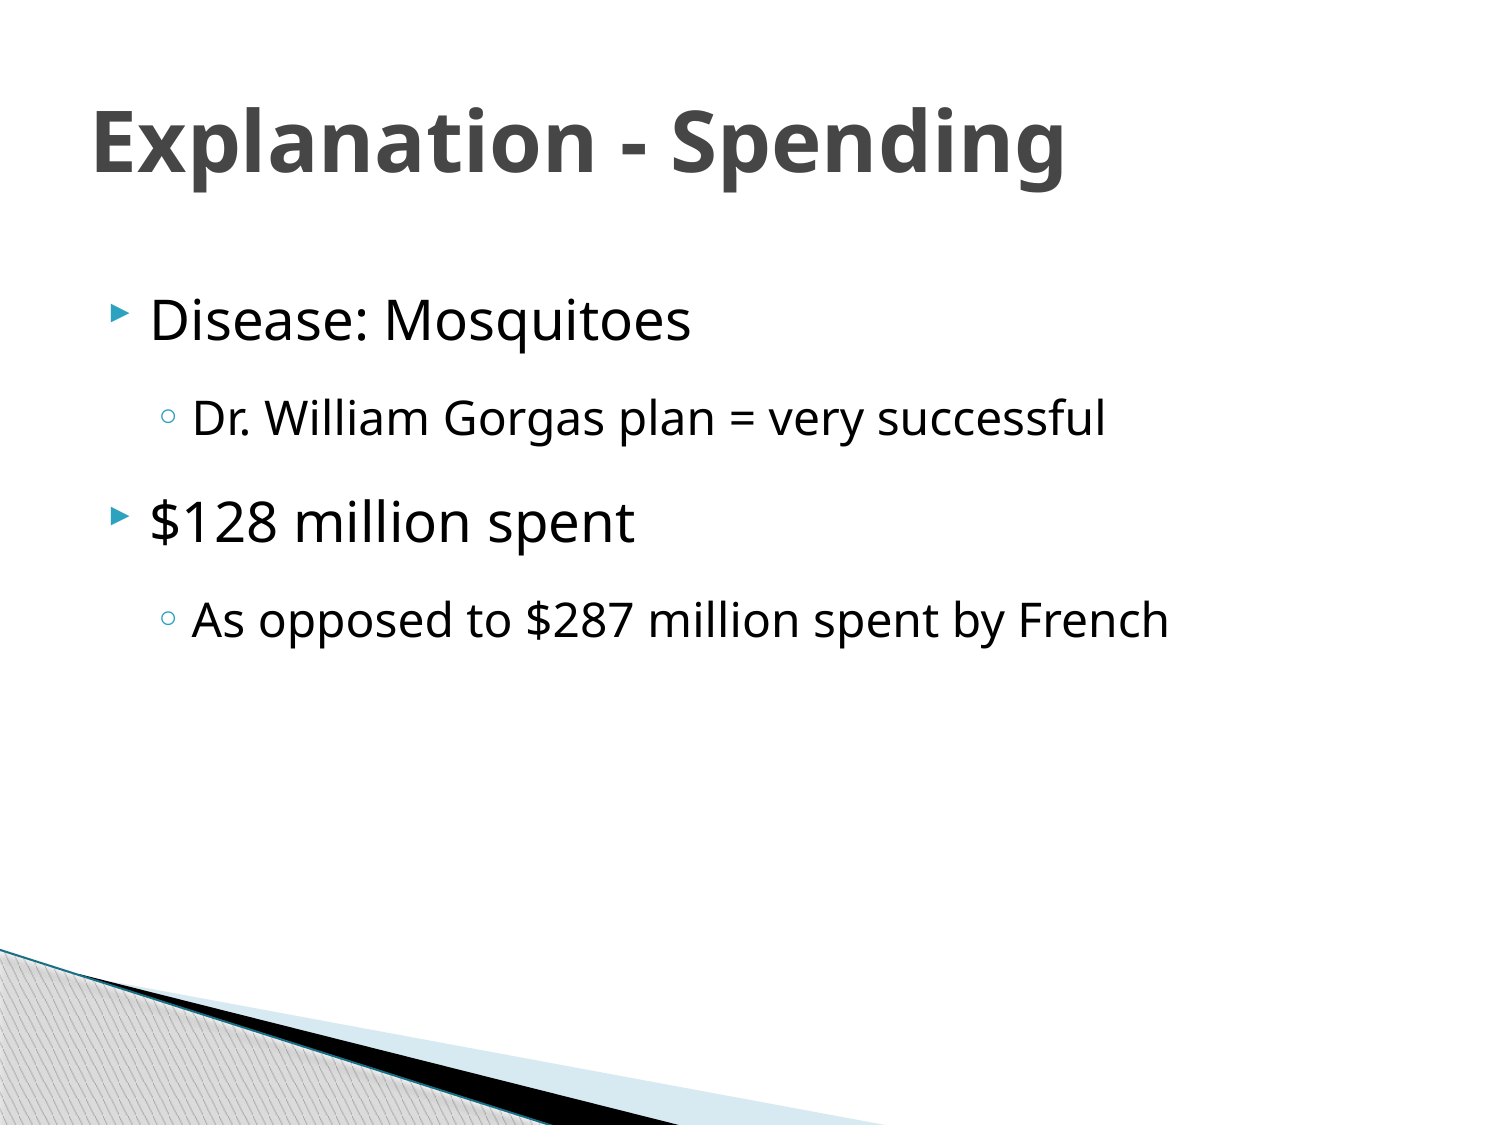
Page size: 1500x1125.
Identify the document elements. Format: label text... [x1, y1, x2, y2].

list Disease: Mosquitoes Dr. William Gorgas plan = very successful $128 million spent As opposed to $287 million spent by French [75, 243, 1425, 986]
title Explanation - Spending [75, 45, 1425, 233]
